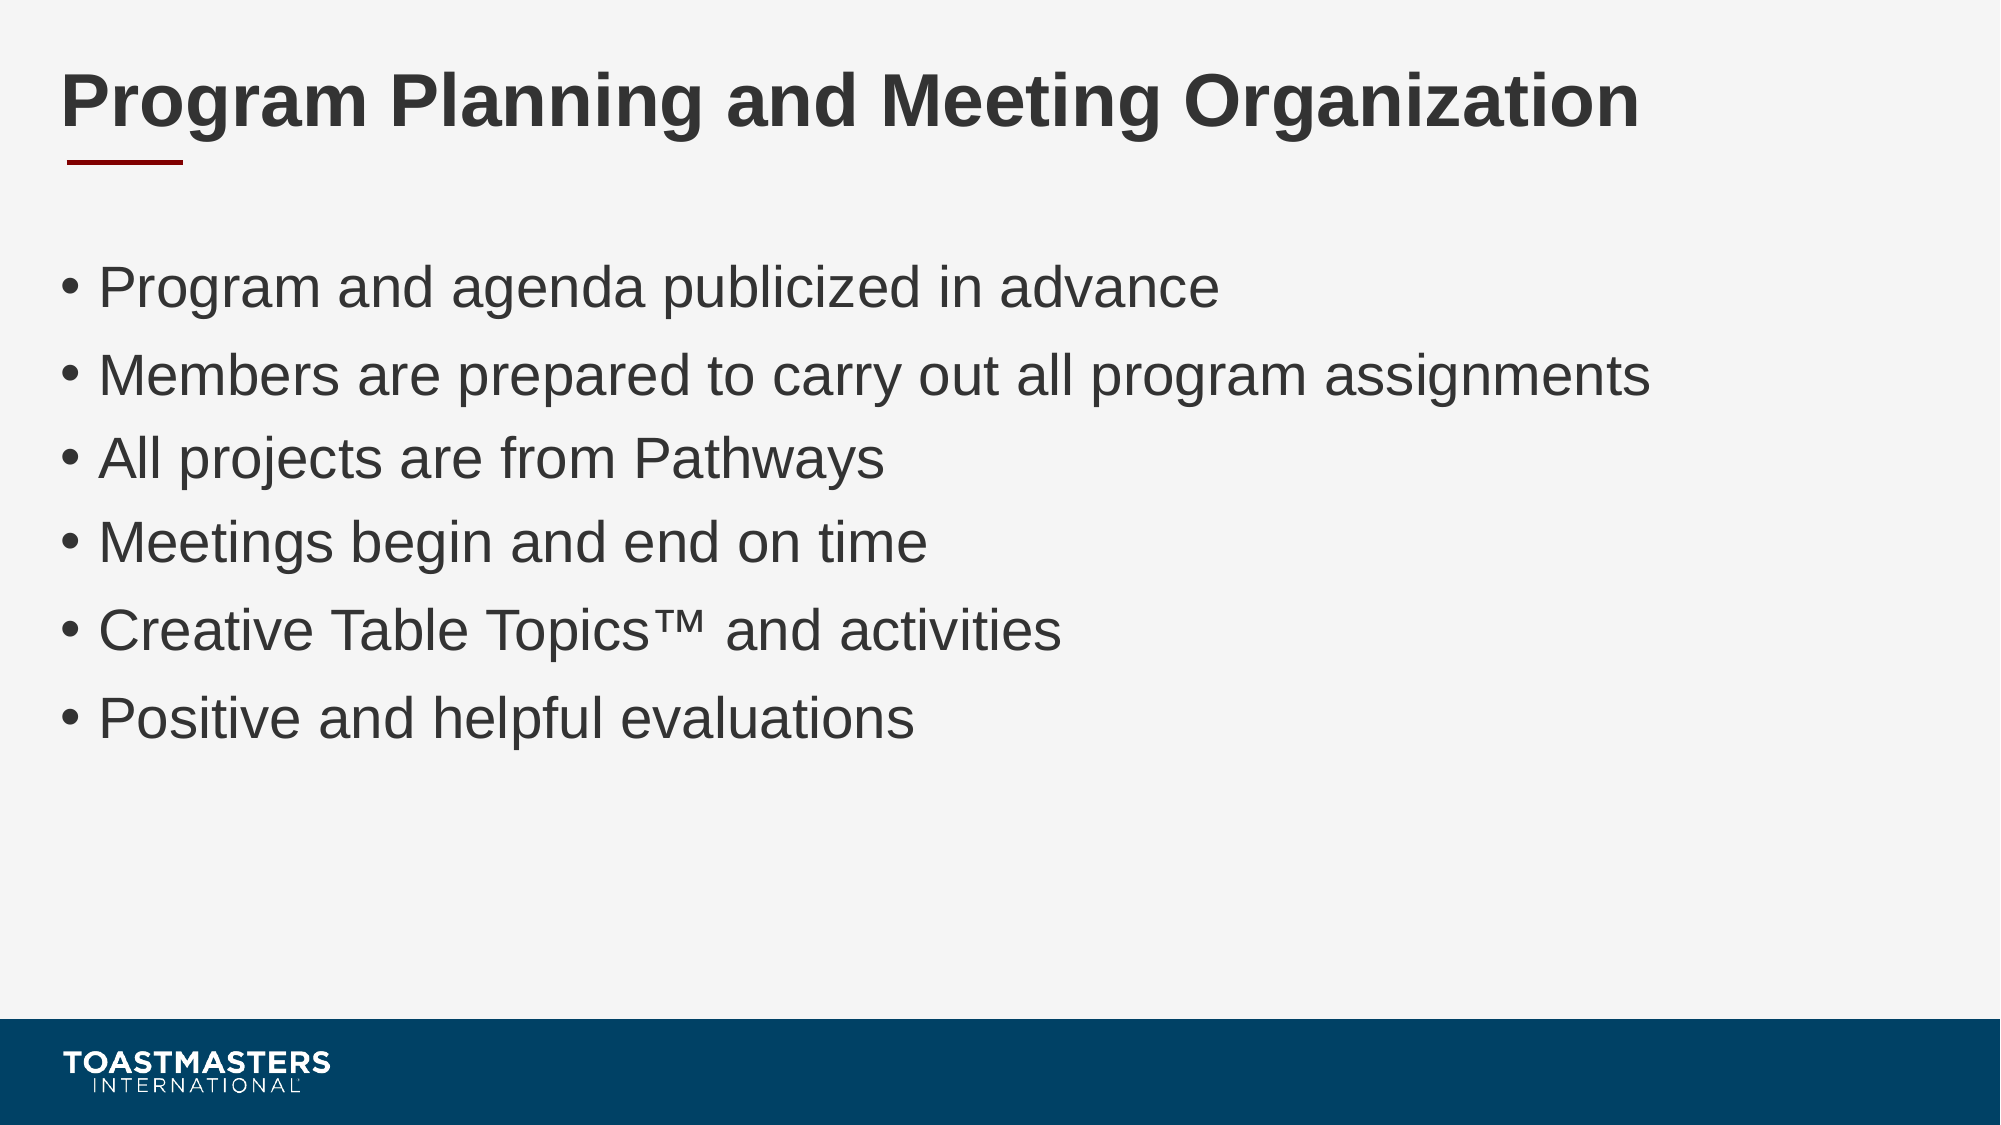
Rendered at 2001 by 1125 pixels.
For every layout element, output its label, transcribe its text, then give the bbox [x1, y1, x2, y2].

picture [51, 1036, 343, 1103]
title Program Planning and Meeting Organization [45, 48, 1957, 155]
list Program and agenda publicized in advance Members are prepared to carry out all program assignments All projects are from Pathways Meetings begin and end on time Creative Table Topics™ and activities Positive and helpful evaluations [45, 249, 1957, 965]
